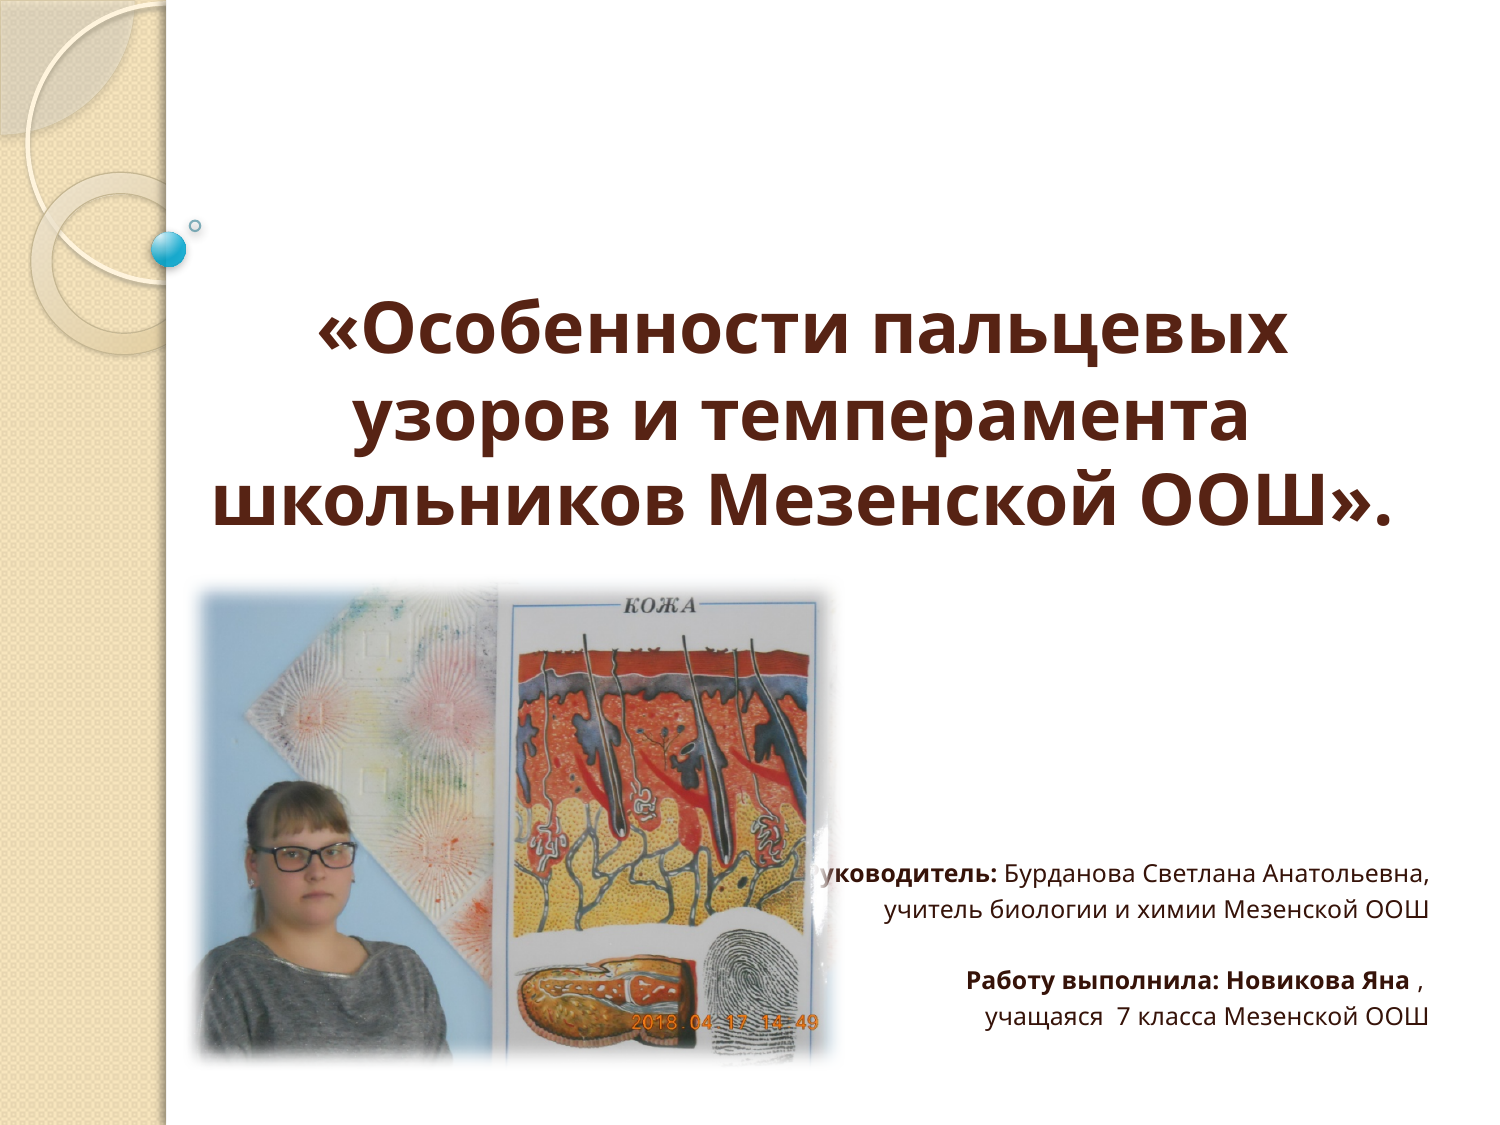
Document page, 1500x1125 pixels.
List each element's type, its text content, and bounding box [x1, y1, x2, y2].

subtitle Руководитель: Бурданова Светлана Анатольевна, учитель биологии и химии Мезенской ООШ Работу выполнила: Новикова Яна , учащаяся 7 класса Мезенской ООШ [851, 857, 1446, 1040]
title «Особенности пальцевых узоров и темперамента школьников Мезенской ООШ». [194, 196, 1410, 634]
picture [182, 573, 845, 1071]
